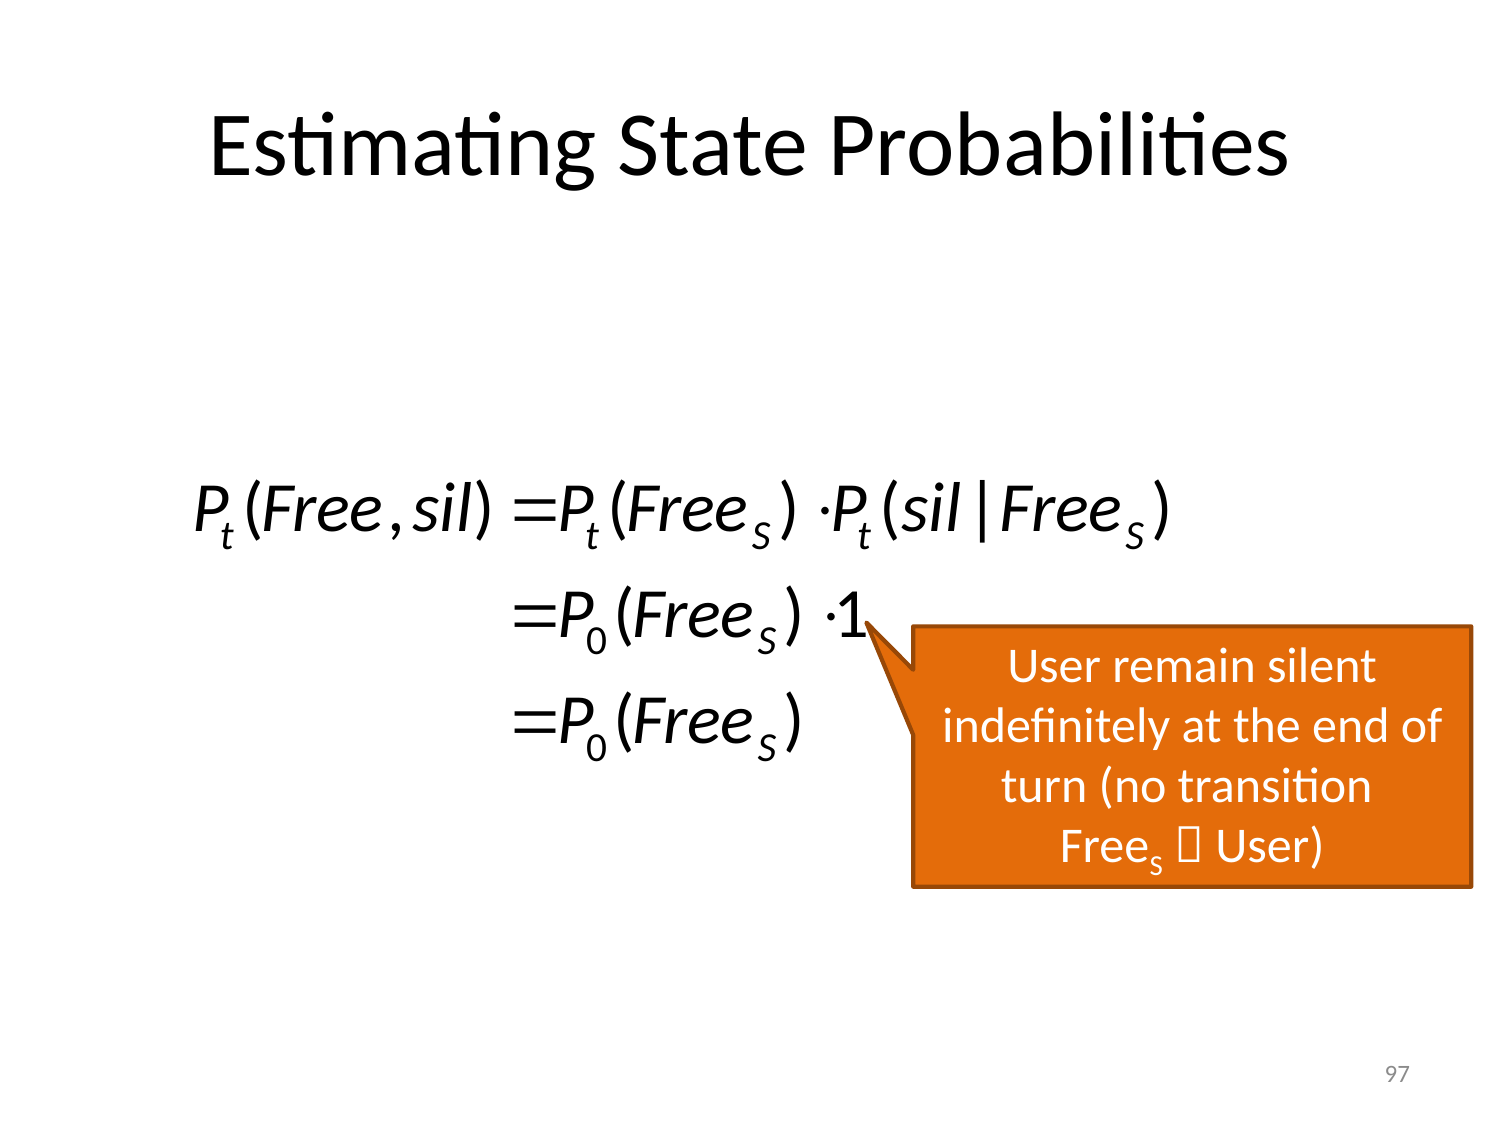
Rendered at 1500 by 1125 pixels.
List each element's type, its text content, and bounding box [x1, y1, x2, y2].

slide_number 97 [1074, 1042, 1425, 1103]
text_box User remain silent indefinitely at the end of turn (no transition FreeS  User) [911, 624, 1474, 889]
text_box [184, 466, 1185, 779]
title Estimating State Probabilities [75, 45, 1425, 233]
